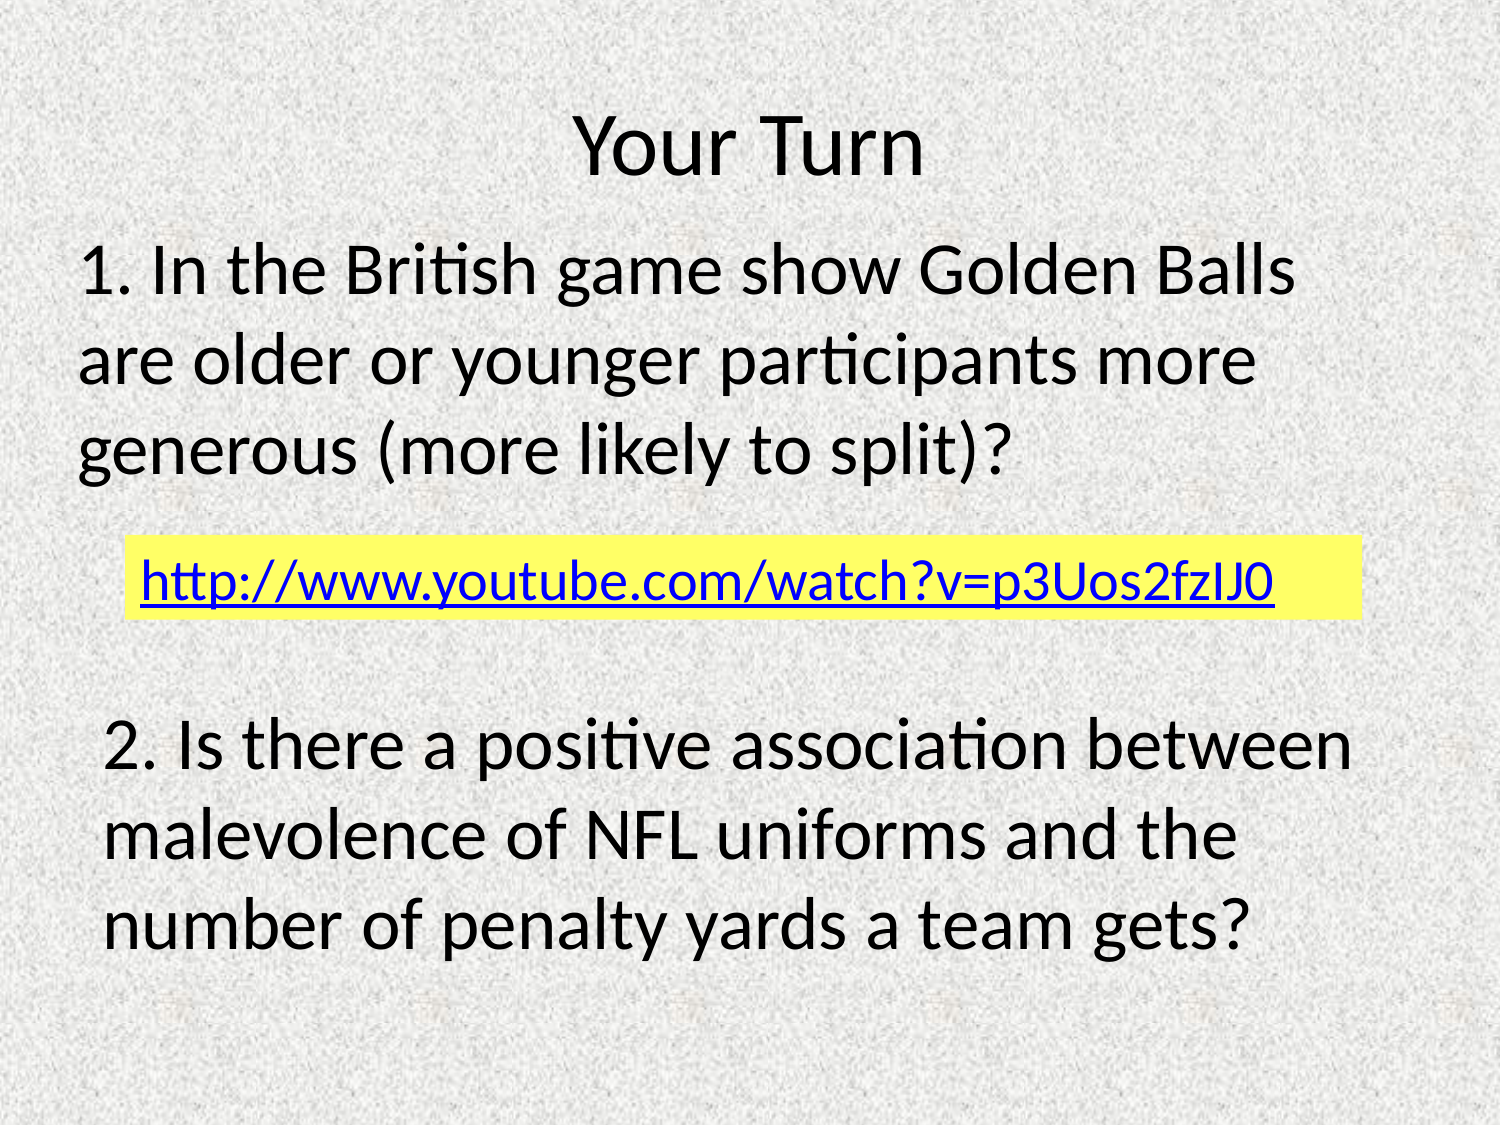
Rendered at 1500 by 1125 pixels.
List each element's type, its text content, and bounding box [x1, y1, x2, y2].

text_box http://www.youtube.com/watch?v=p3Uos2fzIJ0 [125, 534, 1363, 620]
picture [0, 0, 1500, 1125]
text_box 2. Is there a positive association between malevolence of NFL uniforms and the number of penalty yards a team gets? [87, 687, 1451, 973]
title Your Turn [75, 45, 1425, 212]
text_box 1. In the British game show Golden Balls are older or younger participants more generous (more likely to split)? [62, 212, 1425, 498]
